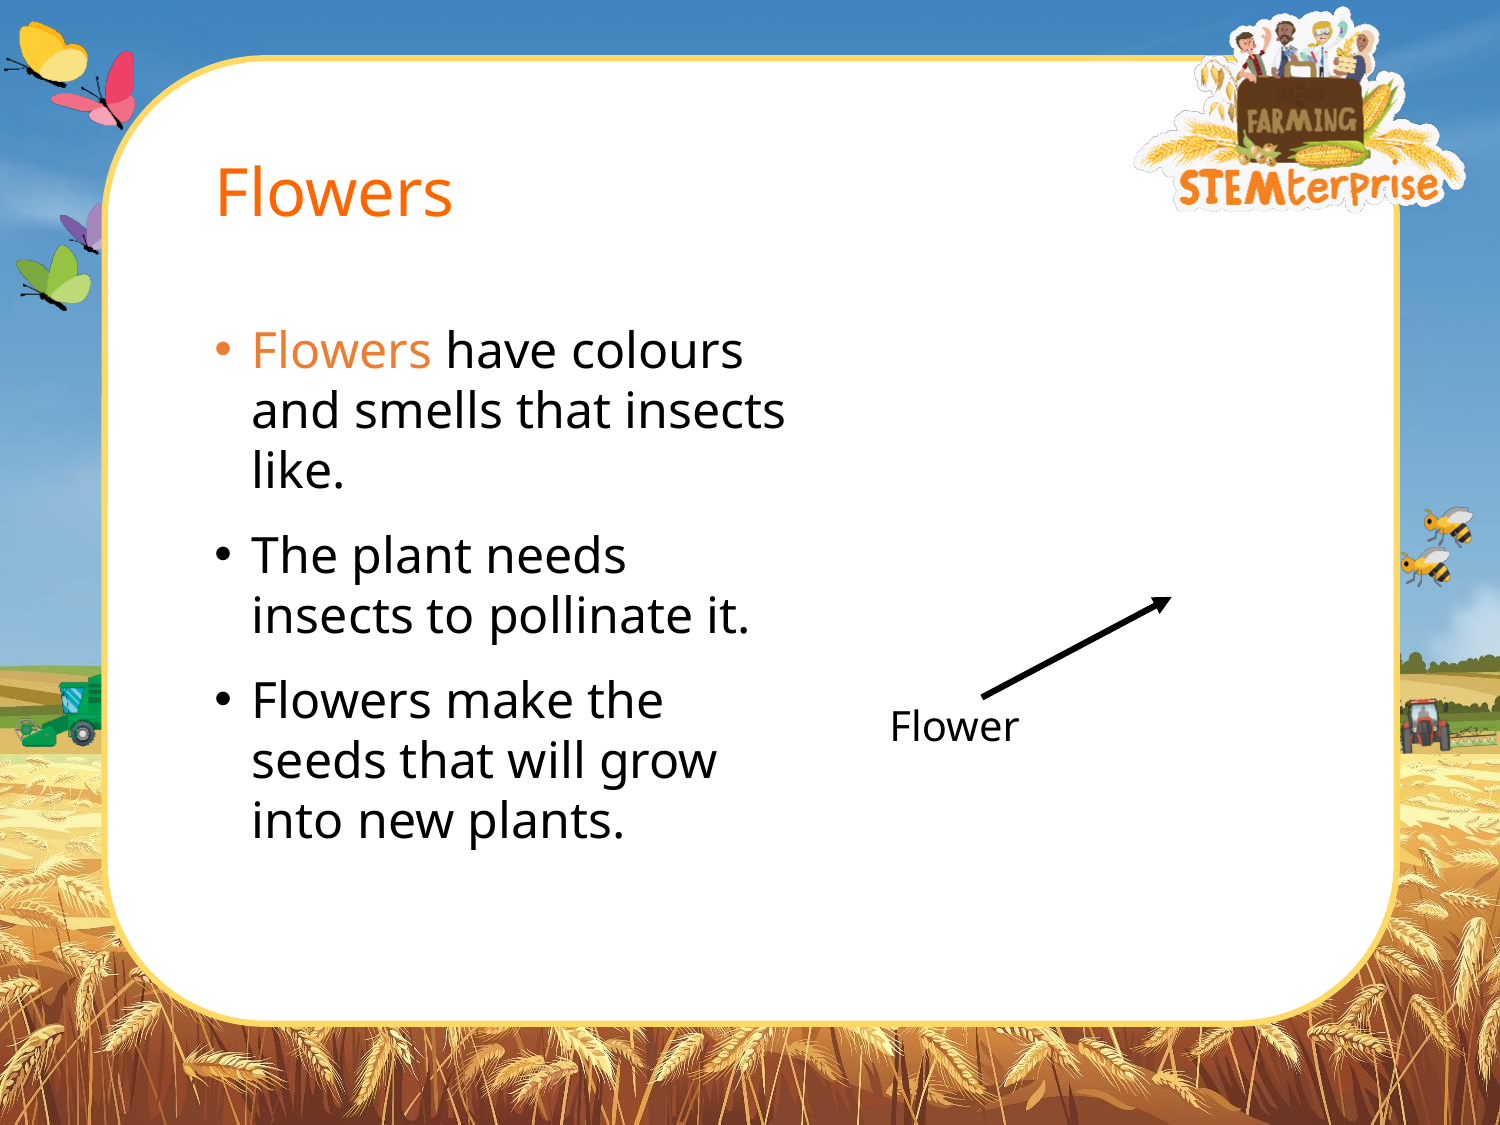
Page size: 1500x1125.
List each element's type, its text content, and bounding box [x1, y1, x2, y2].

picture [0, 0, 1500, 1125]
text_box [981, 596, 1172, 698]
title Flowers [199, 129, 1202, 261]
list Flowers have colours and smells that insects like. The plant needs insects to pollinate it. Flowers make the seeds that will grow into new plants. [199, 310, 812, 1085]
